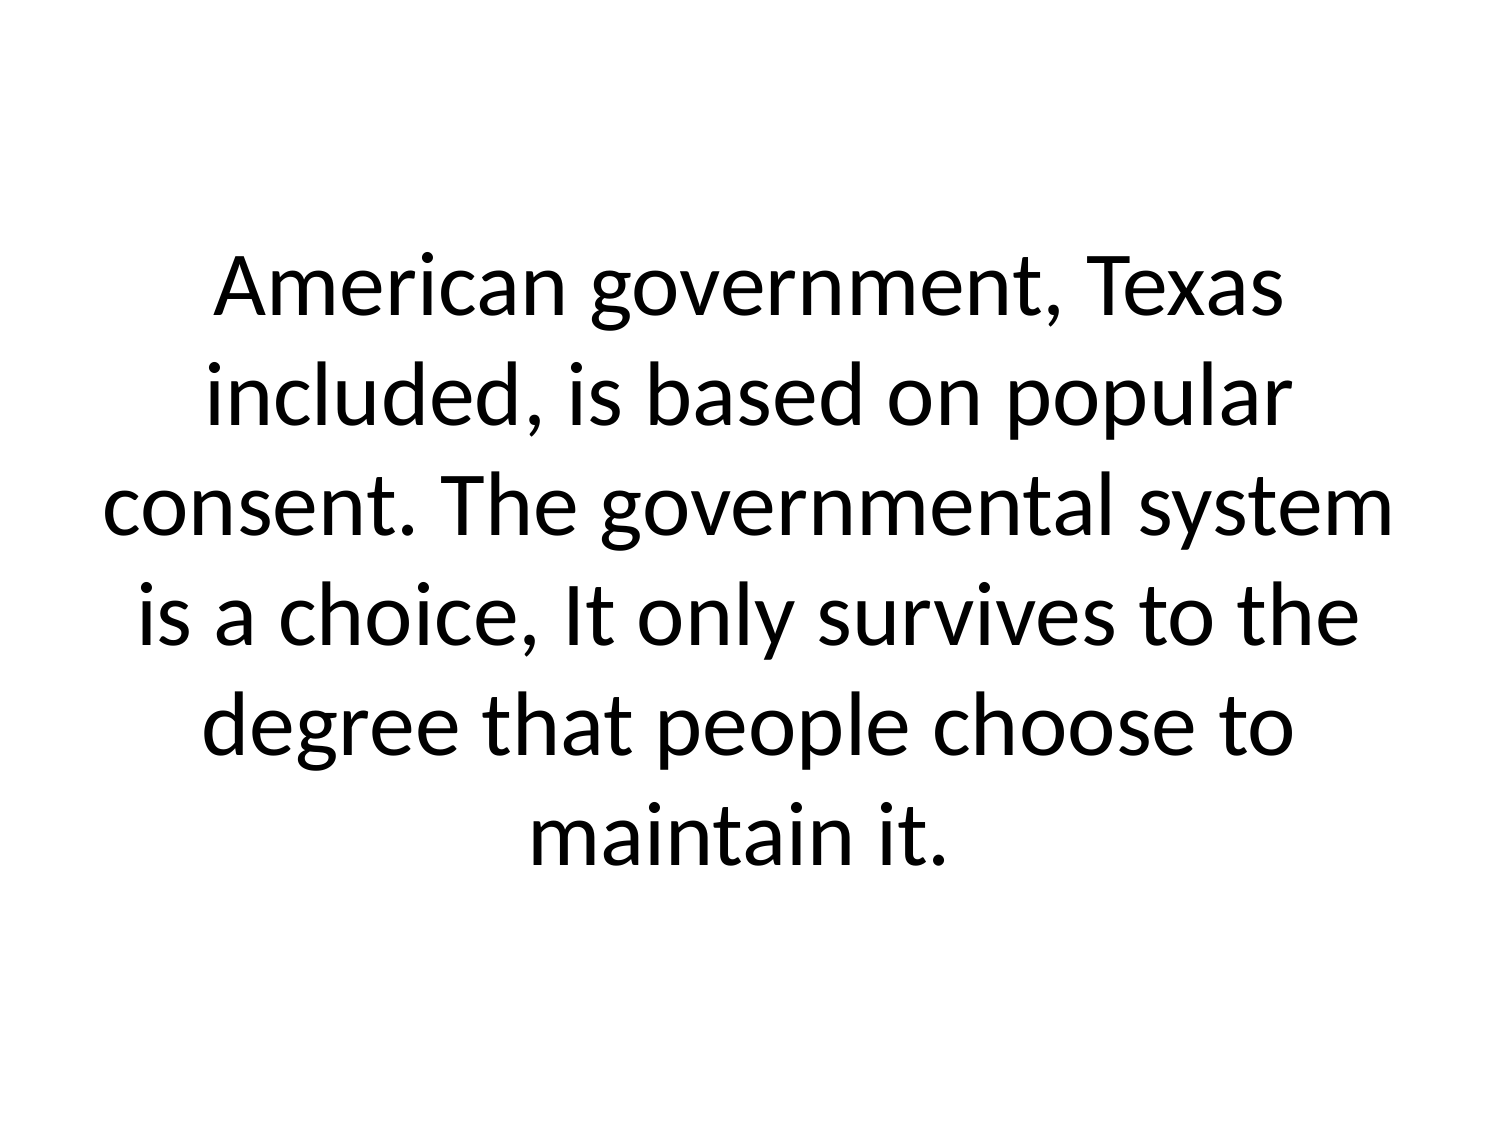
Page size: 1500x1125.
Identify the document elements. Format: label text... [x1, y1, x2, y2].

title American government, Texas included, is based on popular consent. The governmental system is a choice, It only survives to the degree that people choose to maintain it. [74, 44, 1426, 1063]
